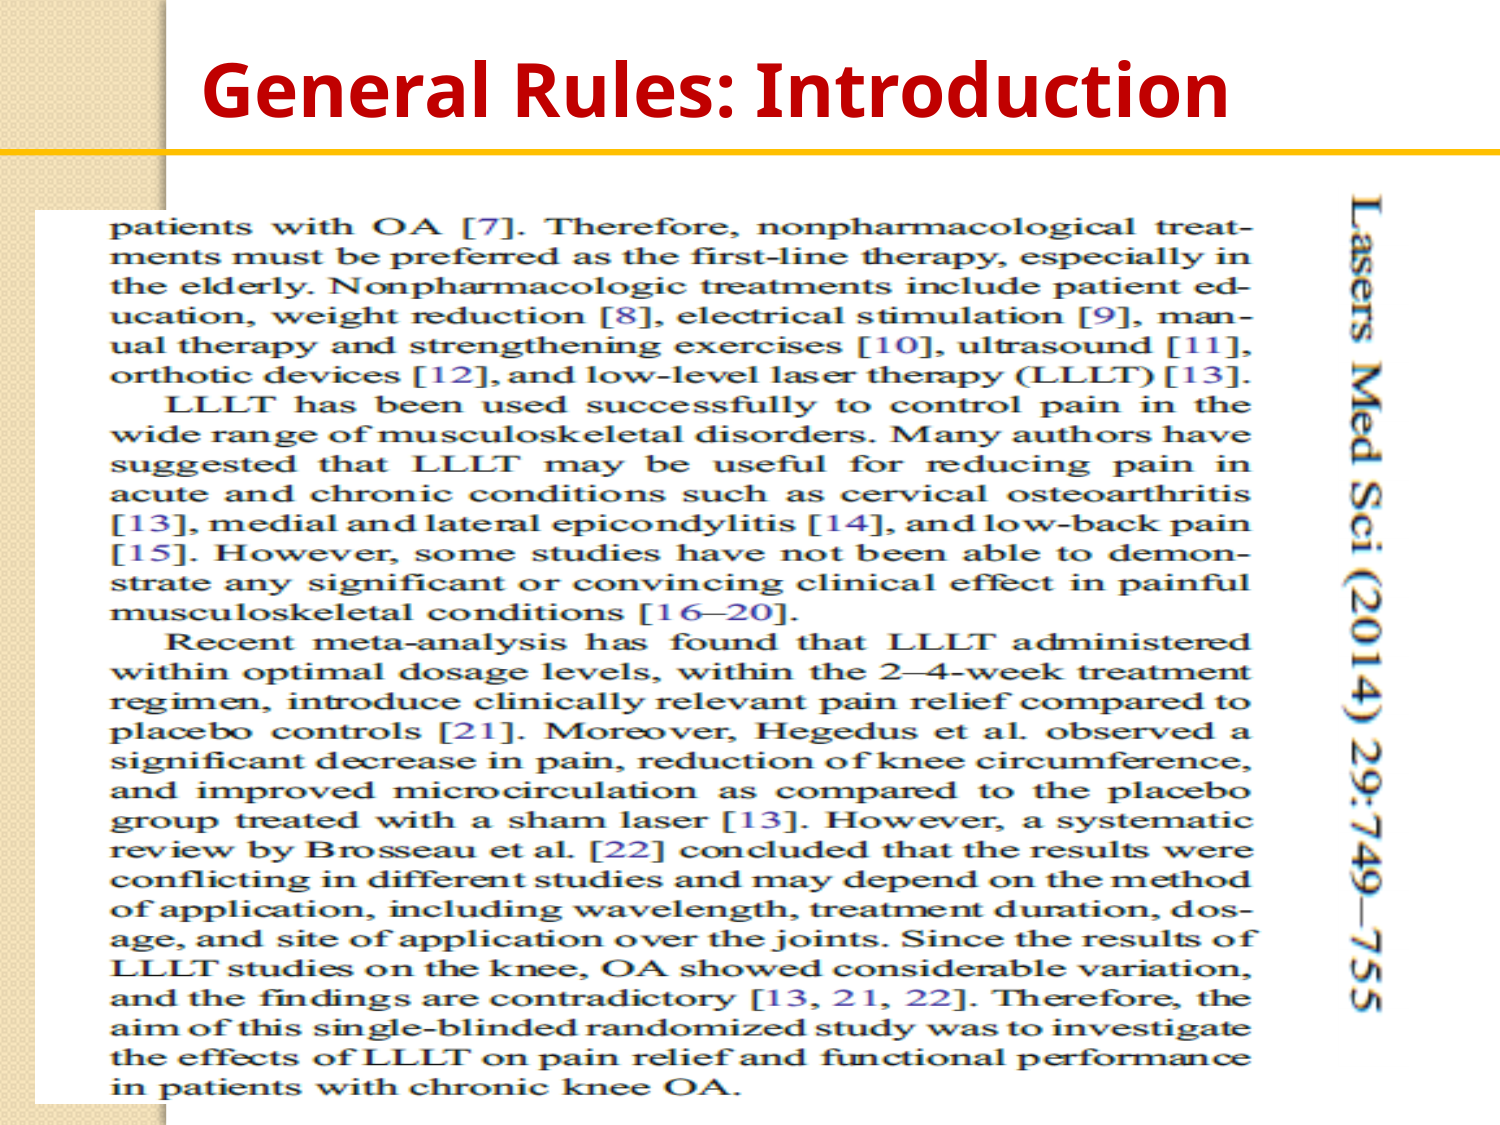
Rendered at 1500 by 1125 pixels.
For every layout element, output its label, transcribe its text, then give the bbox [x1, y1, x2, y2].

picture [34, 189, 1500, 1105]
text_box General Rules: Introduction [35, 35, 1418, 140]
